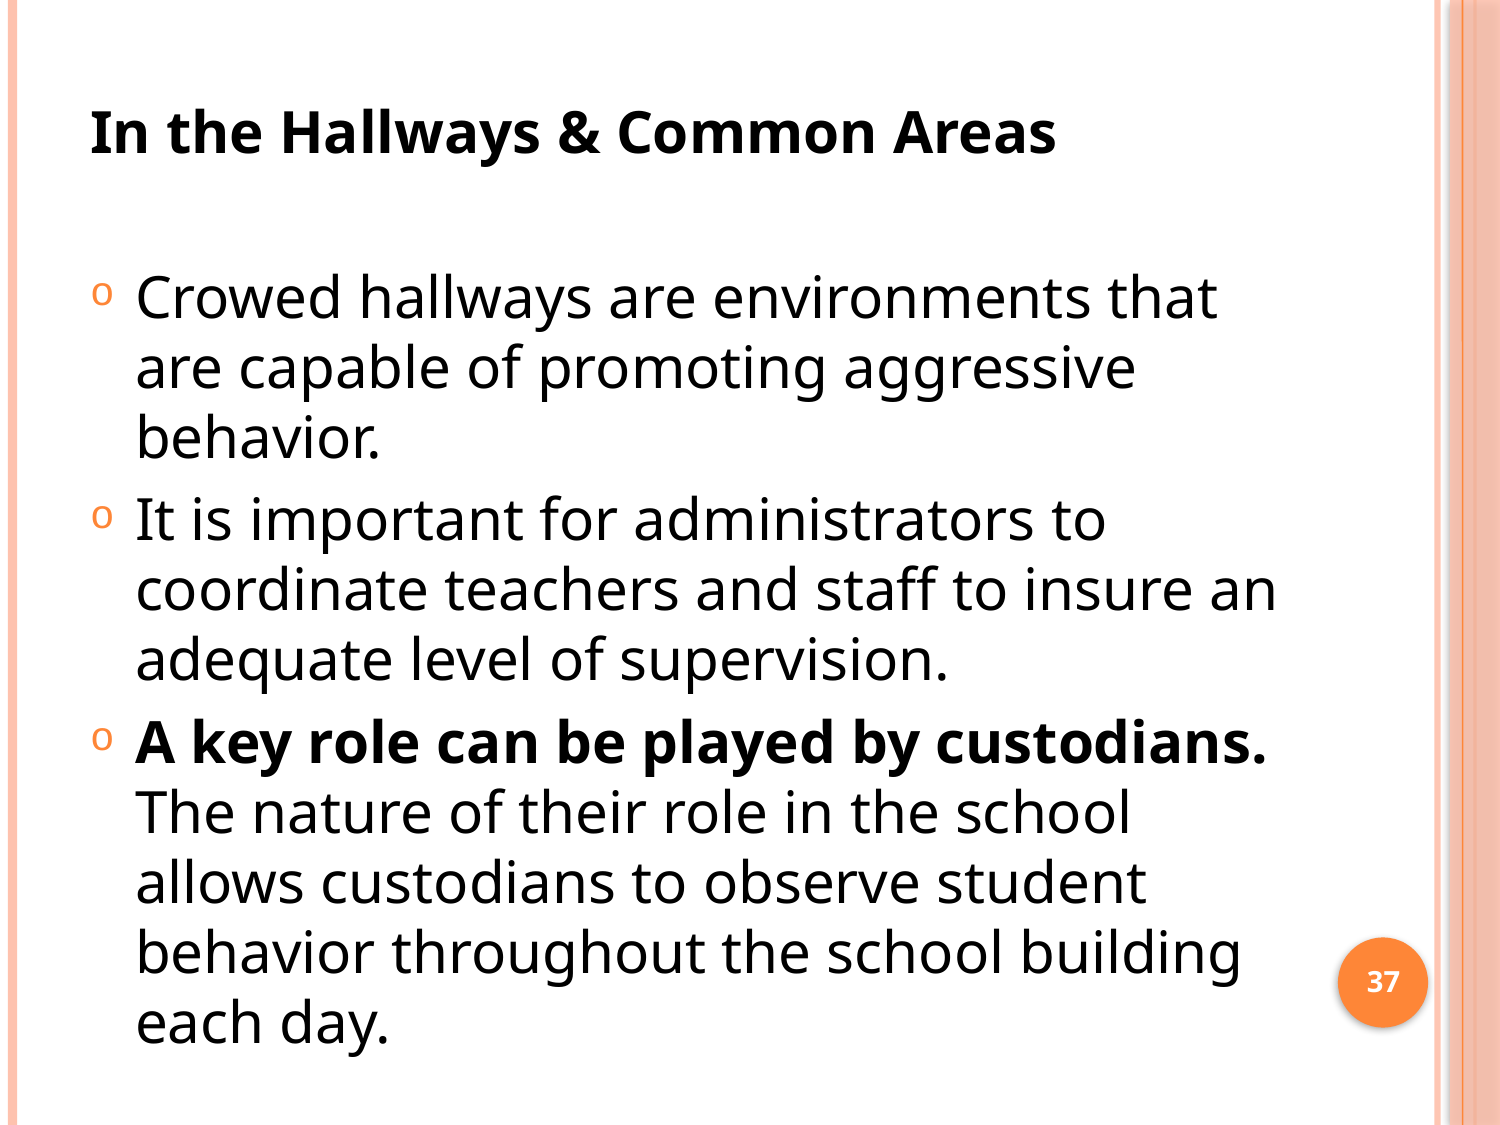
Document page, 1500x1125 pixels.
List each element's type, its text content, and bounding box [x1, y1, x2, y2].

slide_number 37 [1333, 940, 1434, 1026]
list In the Hallways & Common Areas Crowed hallways are environments that are capable of promoting aggressive behavior. It is important for administrators to coordinate teachers and staff to insure an adequate level of supervision. A key role can be played by custodians. The nature of their role in the school allows custodians to observe student behavior throughout the school building each day. [75, 87, 1300, 1062]
